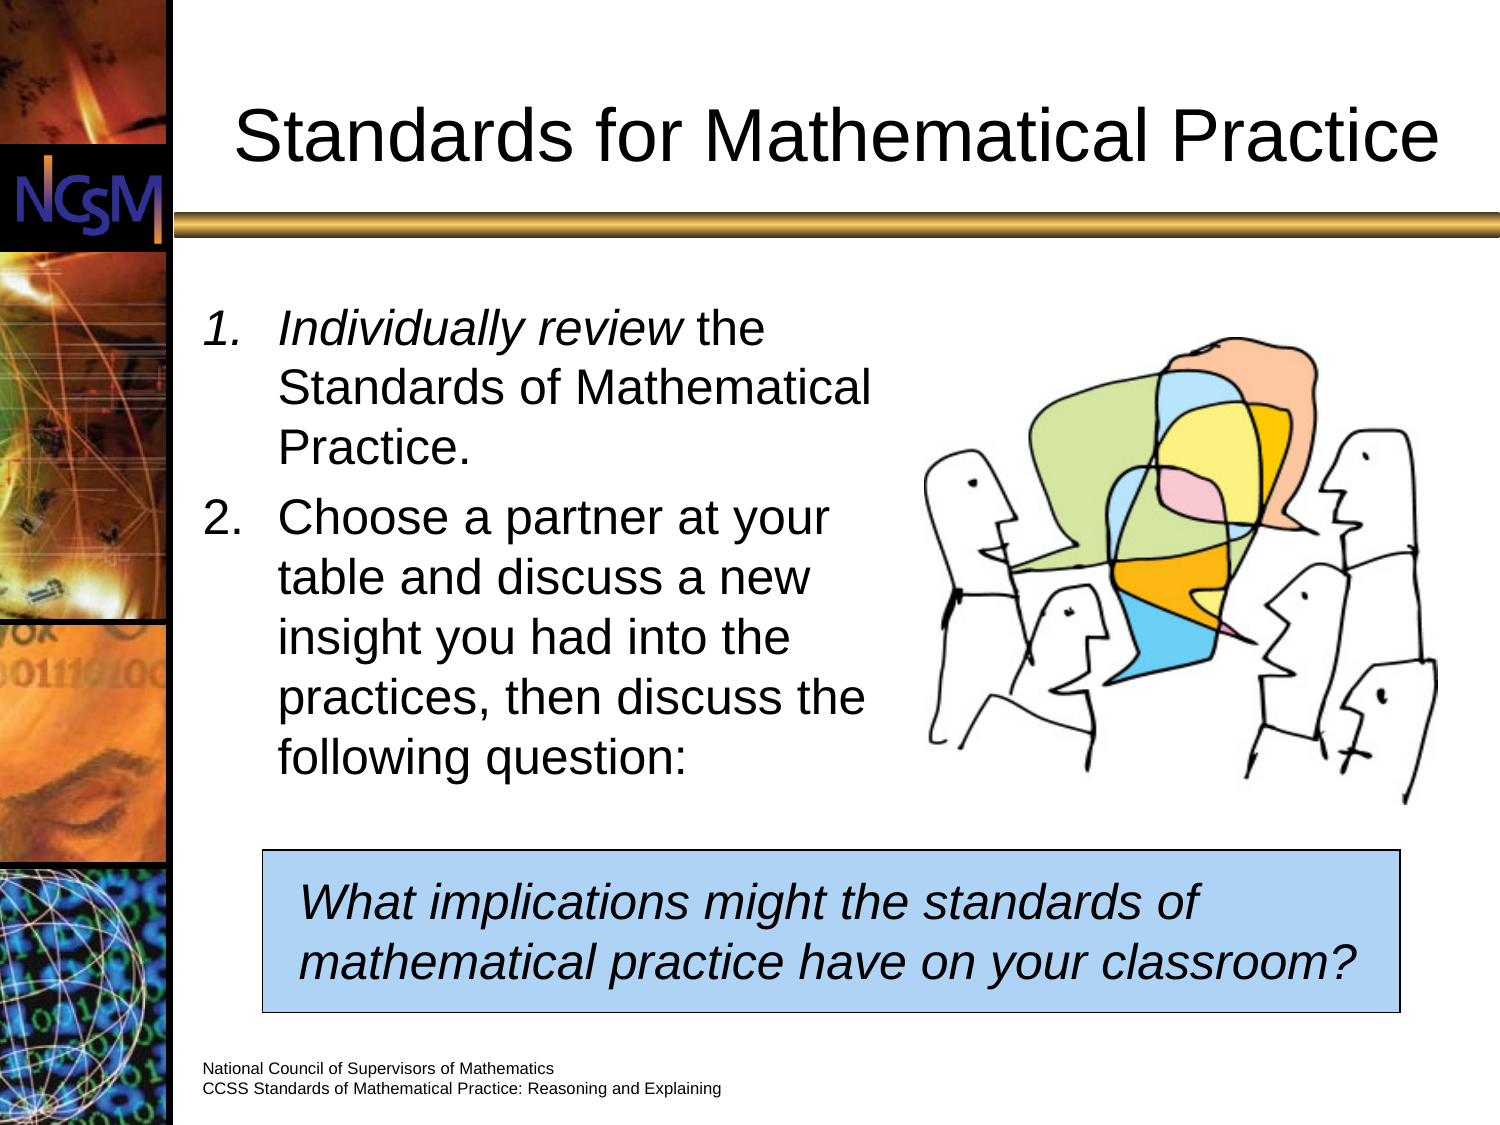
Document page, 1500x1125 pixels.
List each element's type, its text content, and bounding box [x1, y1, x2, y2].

picture [0, 0, 167, 619]
picture [0, 869, 166, 1125]
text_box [924, 337, 1438, 805]
slide_number National Council of Supervisors of Mathematics CCSS Standards of Mathematical Practice: Reasoning and Explaining [187, 1050, 900, 1125]
picture [0, 625, 166, 862]
title Standards for Mathematical Practice [200, 37, 1475, 225]
text_box [262, 849, 1400, 1013]
list Individually review the Standards of Mathematical Practice. Choose a partner at your table and discuss a new insight you had into the practices, then discuss the following question: [187, 287, 925, 988]
text_box What implications might the standards of mathematical practice have on your classroom? [284, 862, 1400, 998]
